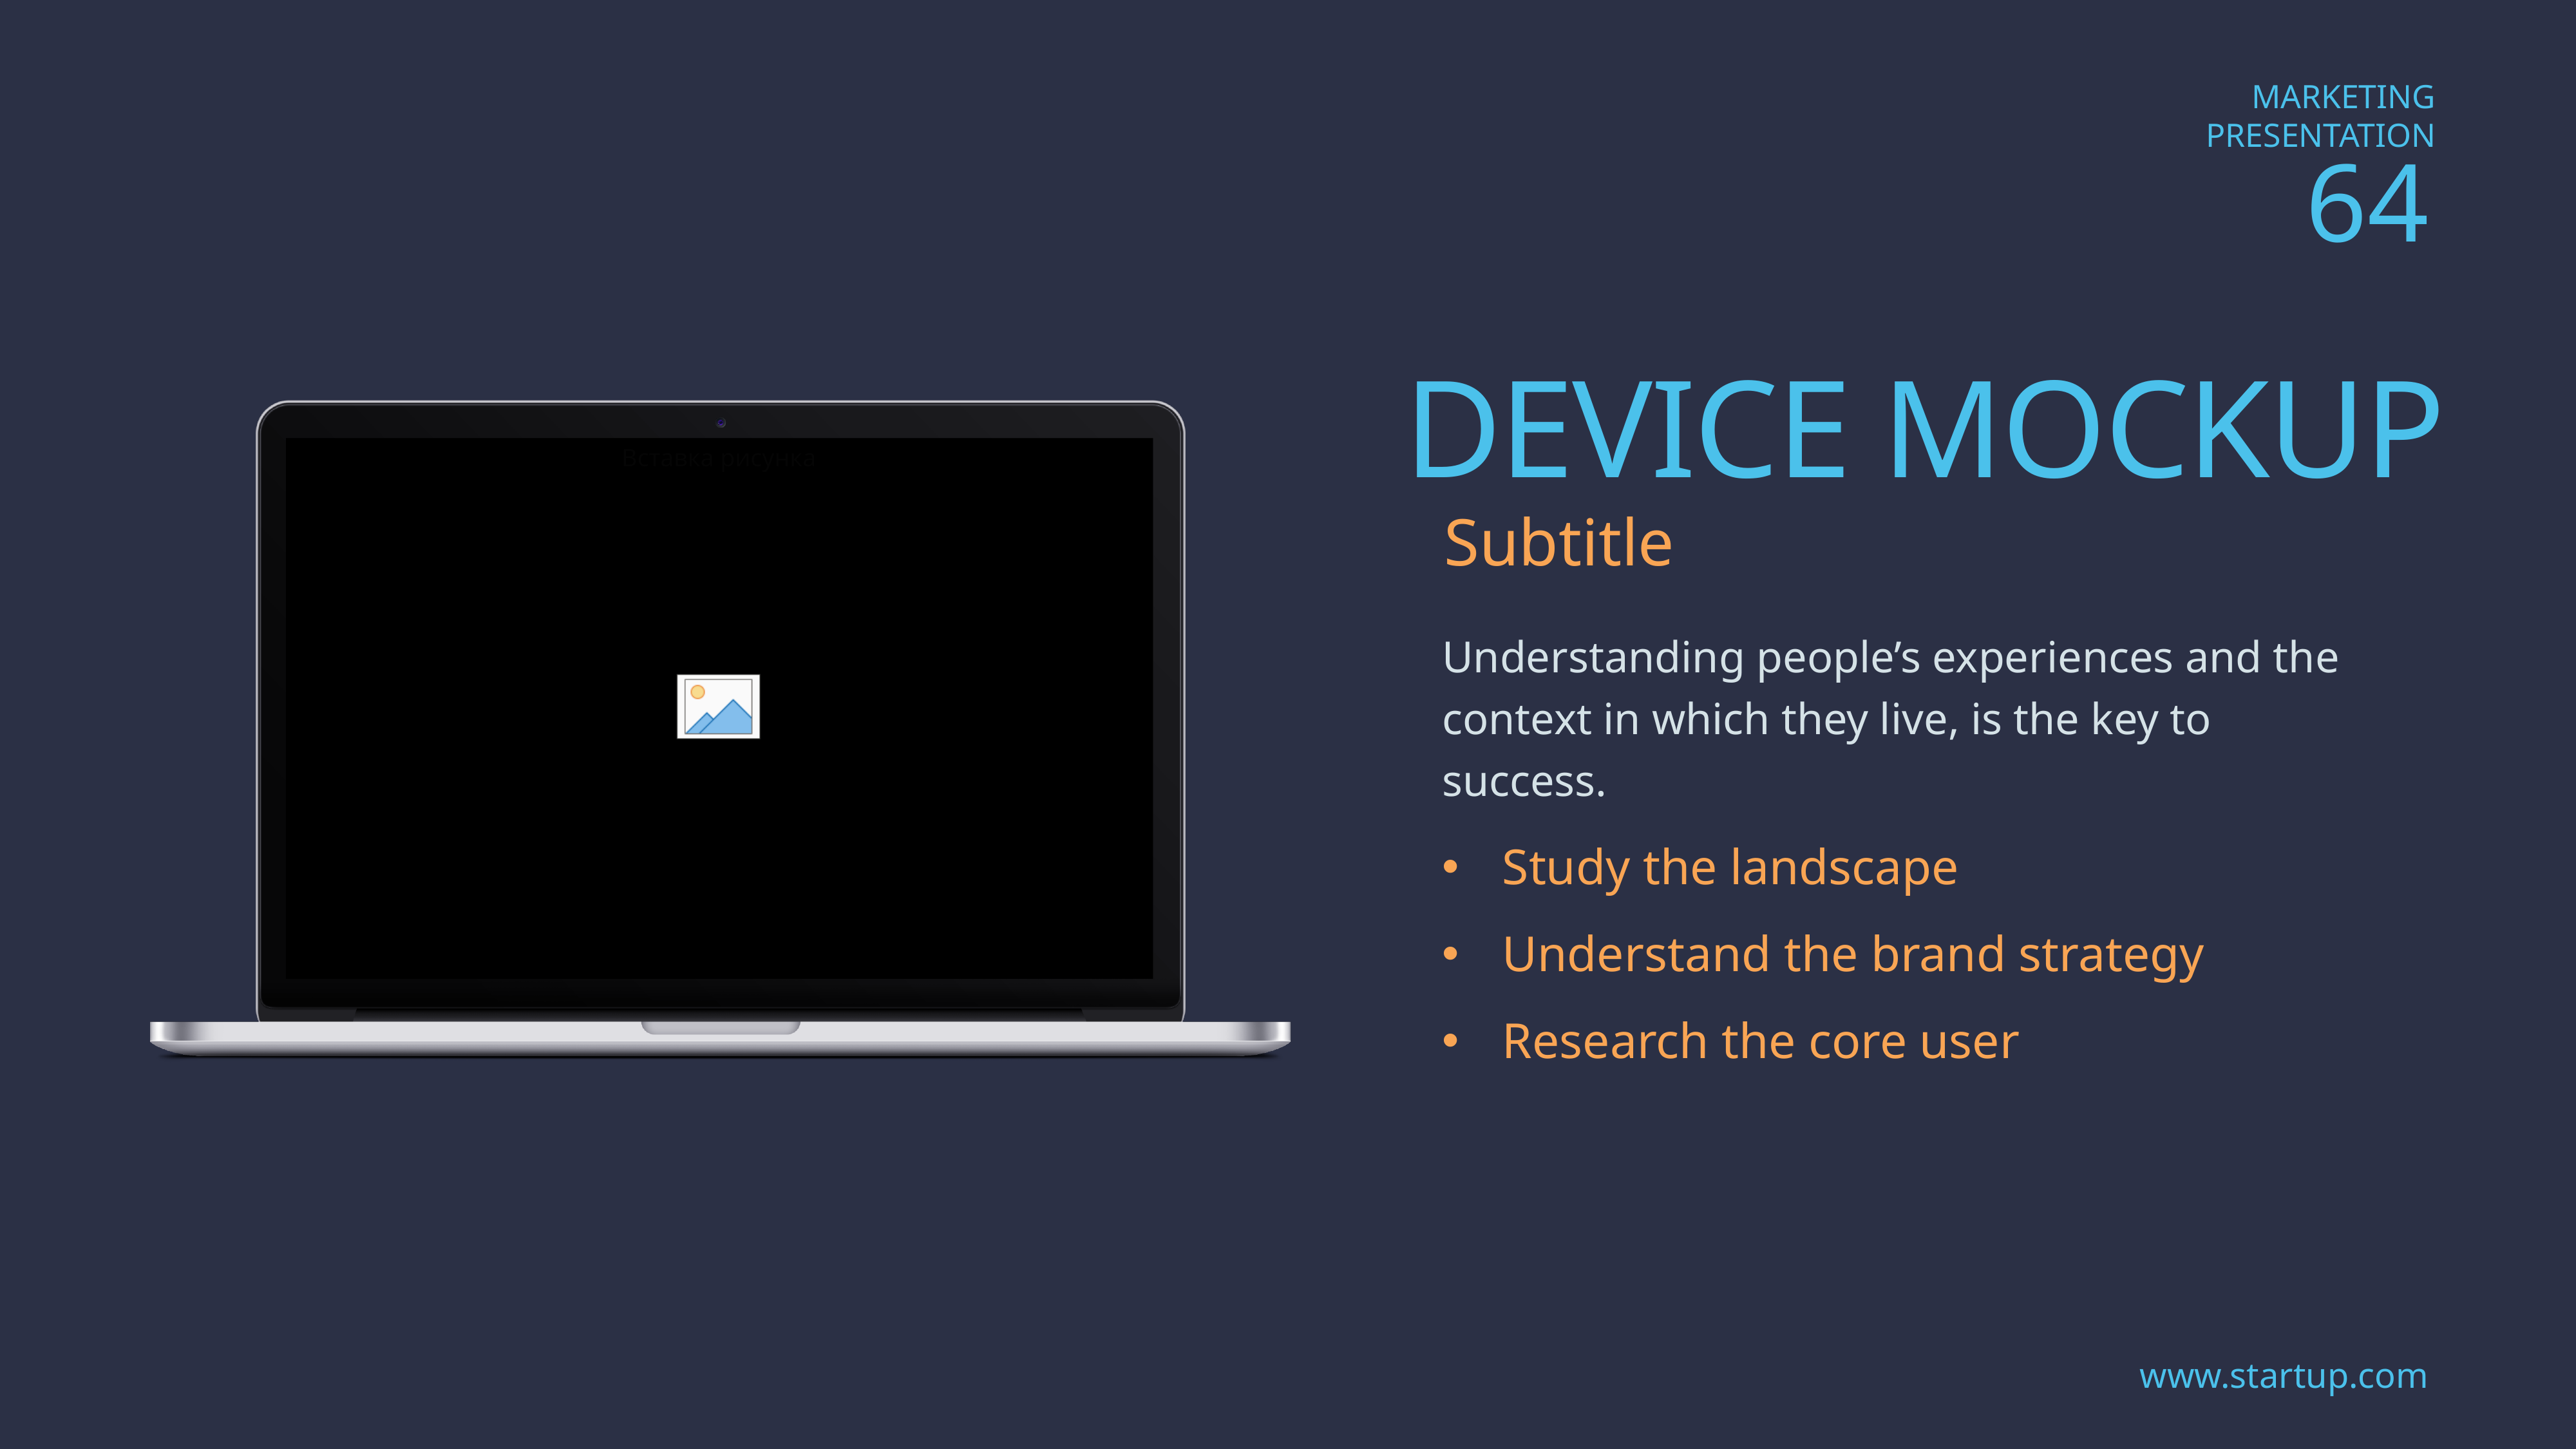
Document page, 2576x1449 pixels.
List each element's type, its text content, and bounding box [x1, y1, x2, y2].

text_box Subtitle [1444, 505, 1675, 579]
text_box DEVICE MOCKUP [1403, 343, 2446, 505]
picture [141, 386, 1302, 1070]
text_box Study the landscape Understand the brand strategy Research the core user [1442, 808, 2429, 1069]
text_box Understanding people’s experiences and the context in which they live, is the key to success. [1442, 620, 2357, 805]
